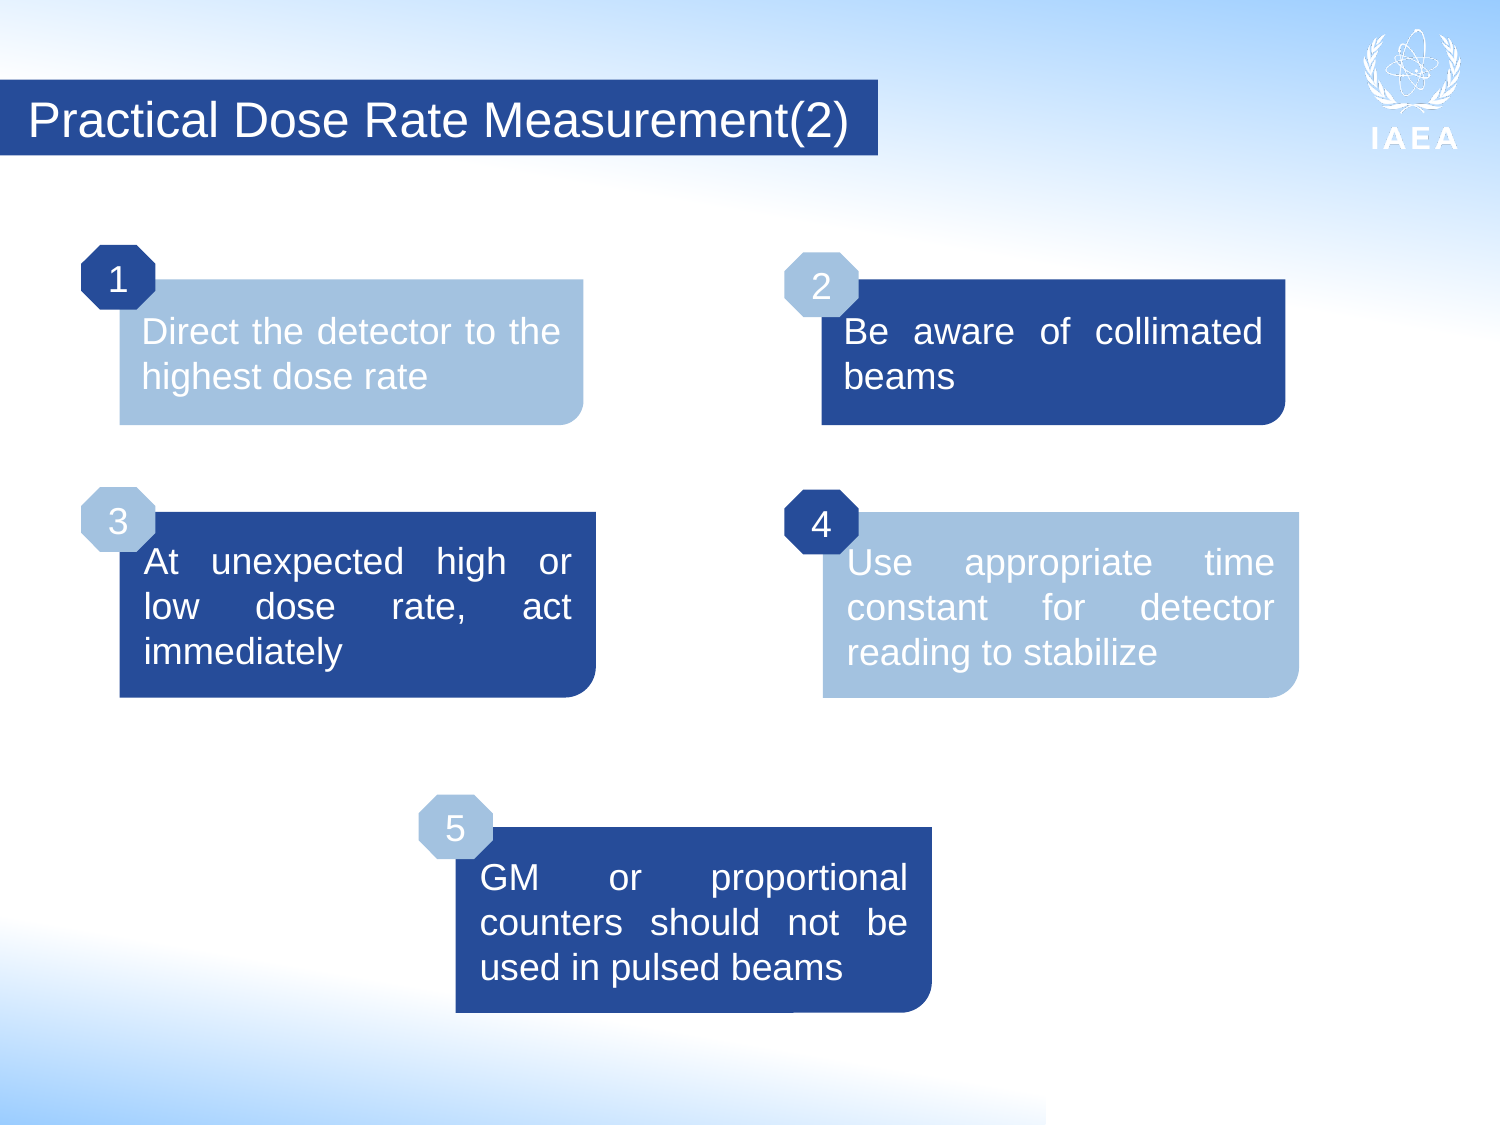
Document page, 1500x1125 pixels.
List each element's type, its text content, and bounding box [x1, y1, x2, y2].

text_box Direct the detector to the highest dose rate [117, 277, 586, 428]
text_box Practical Dose Rate Measurement(2) [0, 78, 880, 158]
text_box 4 [782, 487, 861, 557]
text_box 1 [79, 242, 158, 312]
text_box 5 [416, 792, 495, 862]
text_box At unexpected high or low dose rate, act immediately [117, 509, 598, 700]
text_box 3 [79, 485, 158, 554]
picture [1363, 29, 1461, 149]
text_box Use appropriate time constant for detector reading to stabilize [820, 509, 1302, 700]
text_box GM or proportional counters should not be used in pulsed beams [453, 824, 934, 1015]
text_box 2 [782, 250, 861, 320]
text_box Be aware of collimated beams [819, 277, 1288, 428]
